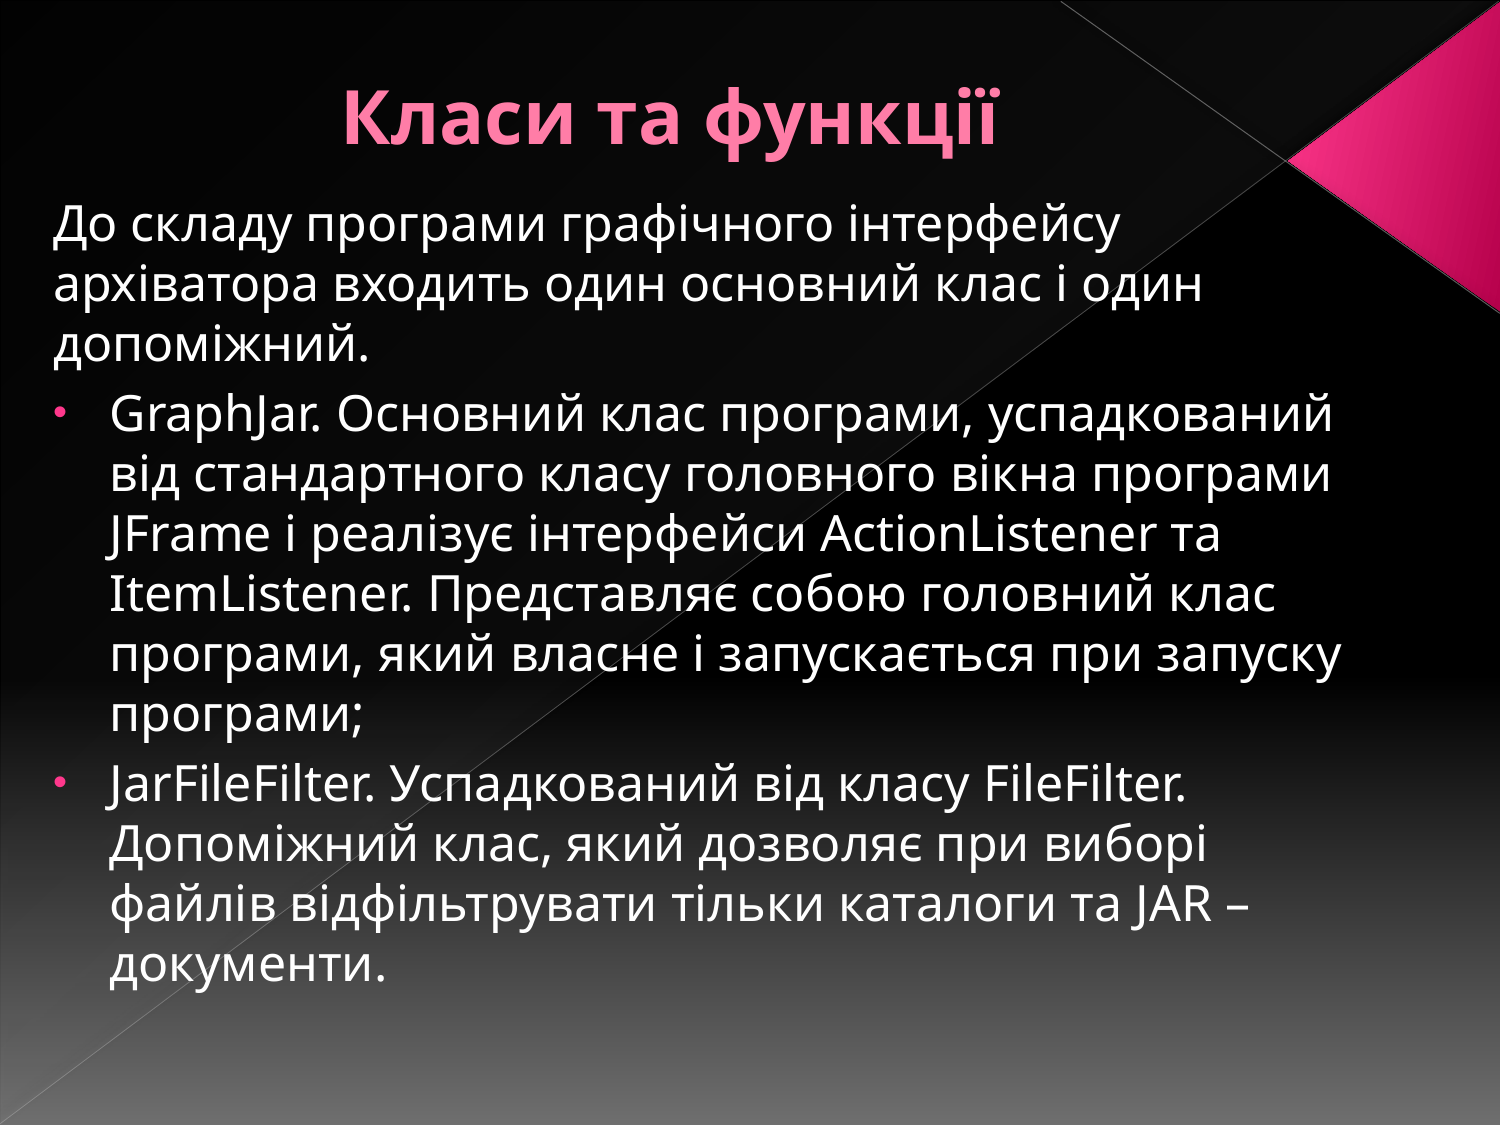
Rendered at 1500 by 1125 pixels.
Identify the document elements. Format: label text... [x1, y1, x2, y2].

list До складу програми графічного інтерфейсу архіватора входить один основний клас і один допоміжний. GraphJar. Основний клас програми, успадкований від стандартного класу головного вікна програми JFrame і реалізує інтерфейси ActionListener та ItemListener. Представляє собою головний клас програми, який власне і запускається при запуску програми; JarFileFilter. Успадкований від класу FileFilter. Допоміжний клас, який дозволяє при виборі файлів відфільтрувати тільки каталоги та JAR – документи. [29, 184, 1400, 1083]
title Класи та функції [76, 2, 1265, 184]
